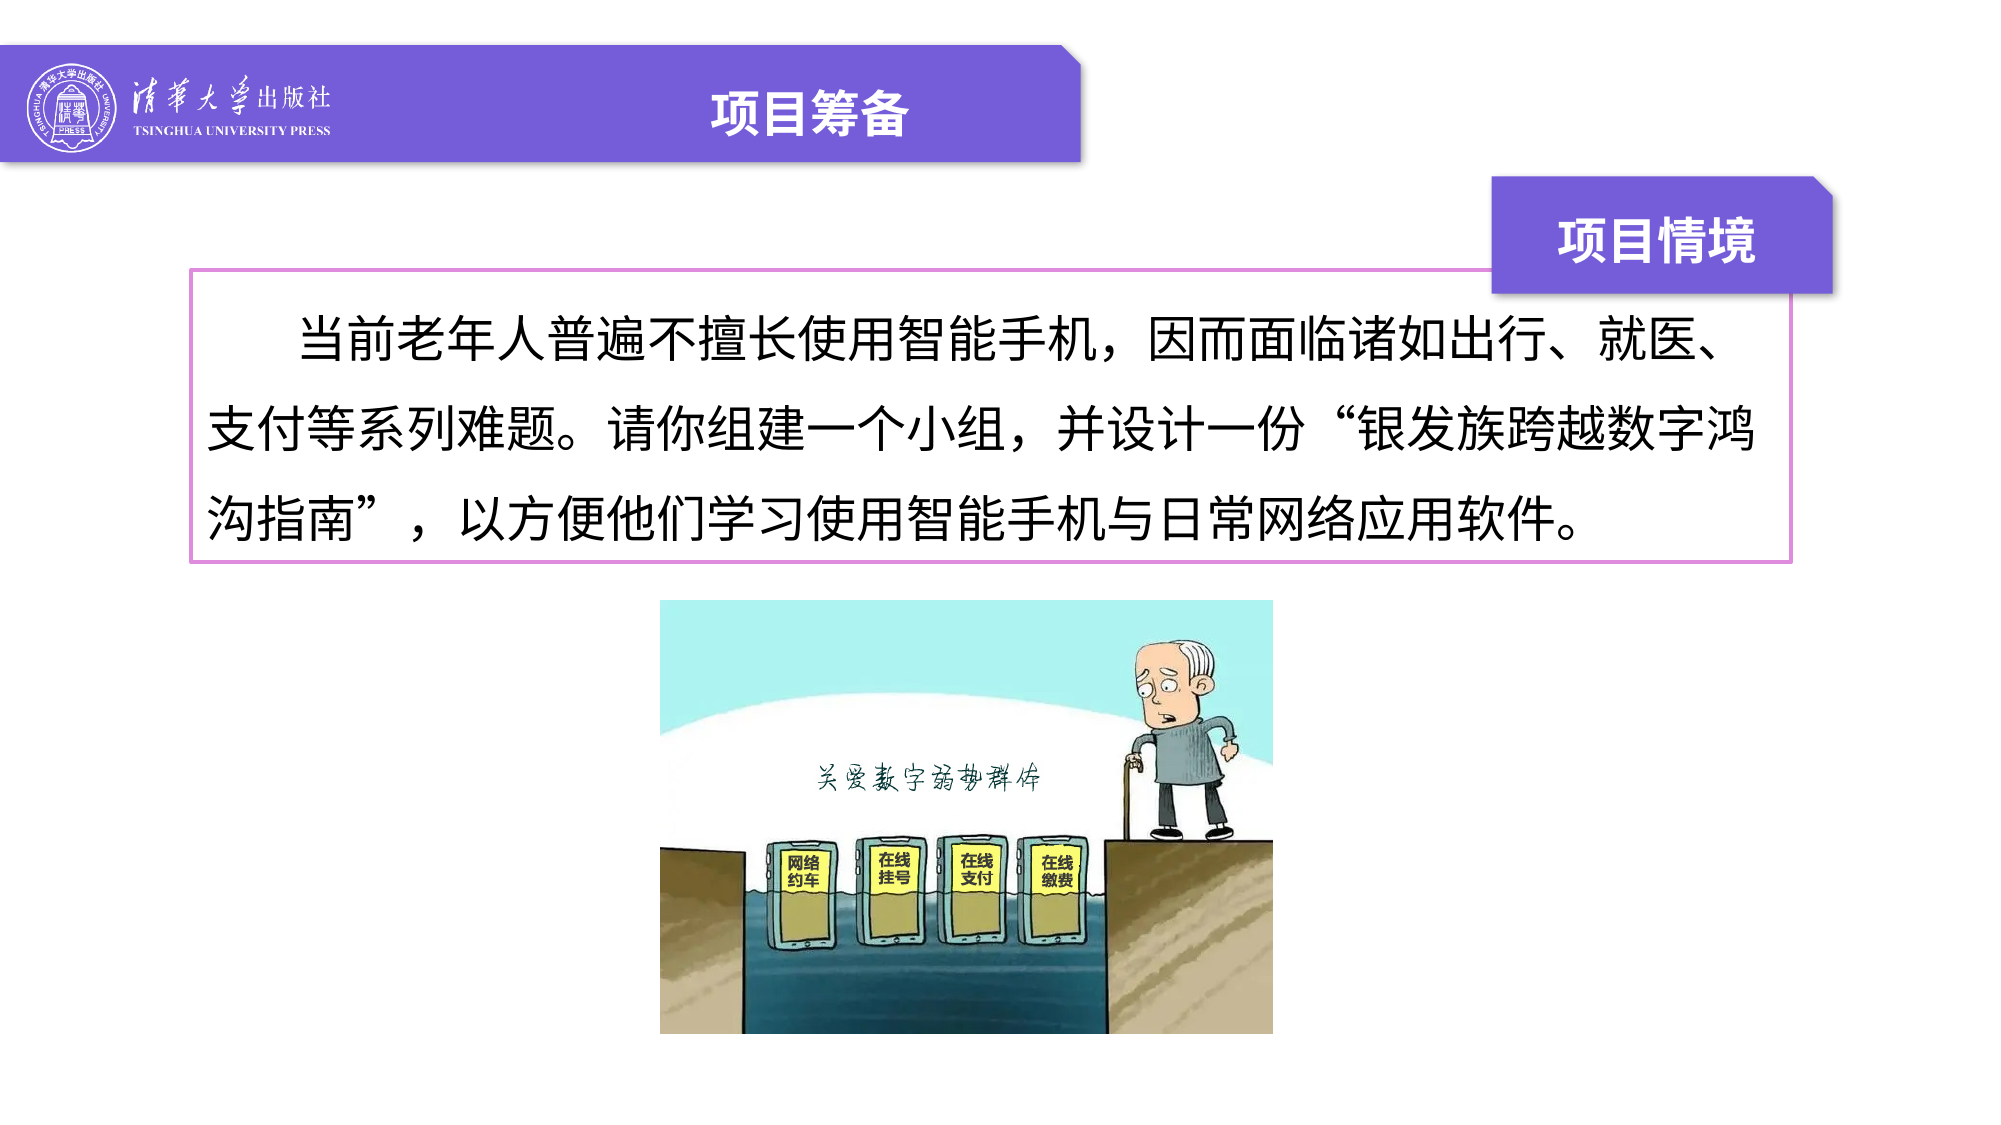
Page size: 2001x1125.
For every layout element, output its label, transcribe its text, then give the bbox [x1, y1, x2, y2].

text_box 项目情境 [1490, 175, 1834, 295]
picture [24, 63, 332, 154]
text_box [0, 44, 1081, 163]
text_box 当前老年人普遍不擅长使用智能手机，因而面临诸如出行、就医、支付等系列难题。请你组建一个小组，并设计一份“银发族跨越数字鸿沟指南”，以方便他们学习使用智能手机与日常网络应用软件。 [191, 270, 1791, 563]
picture [660, 600, 1273, 1034]
